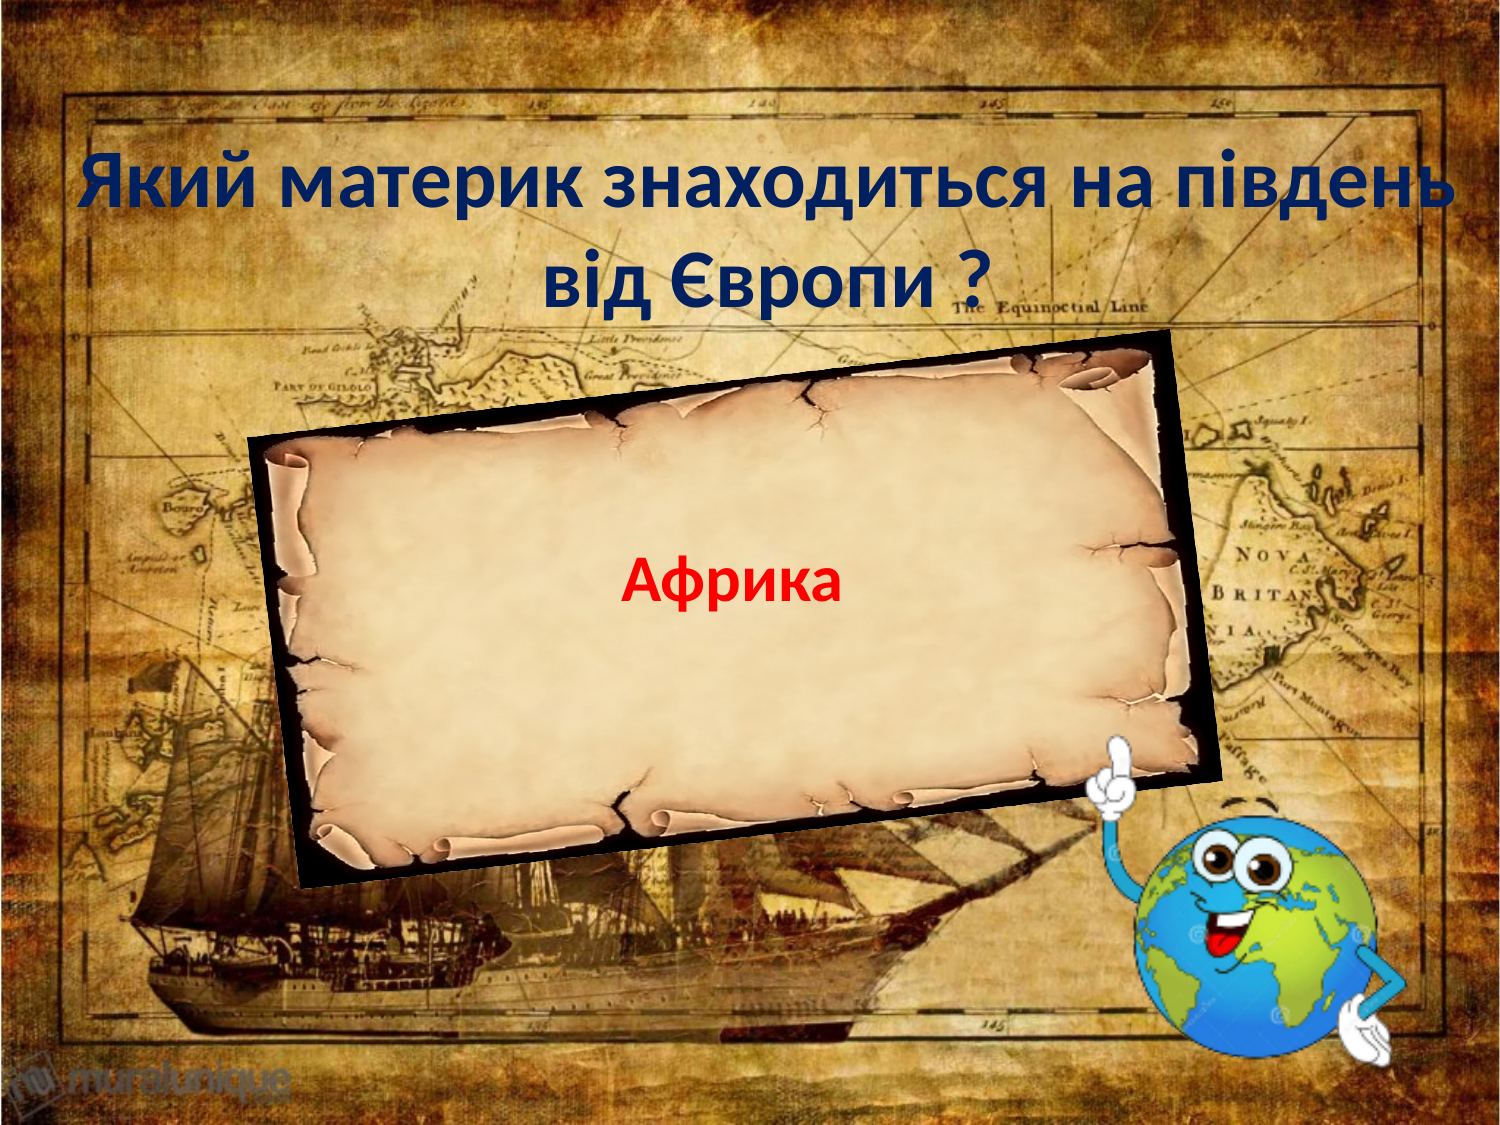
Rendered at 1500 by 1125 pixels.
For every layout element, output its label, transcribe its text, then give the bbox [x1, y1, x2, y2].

text_box Який материк знаходиться на південь від Європи ? [35, 117, 1500, 332]
picture [0, 0, 1500, 1125]
